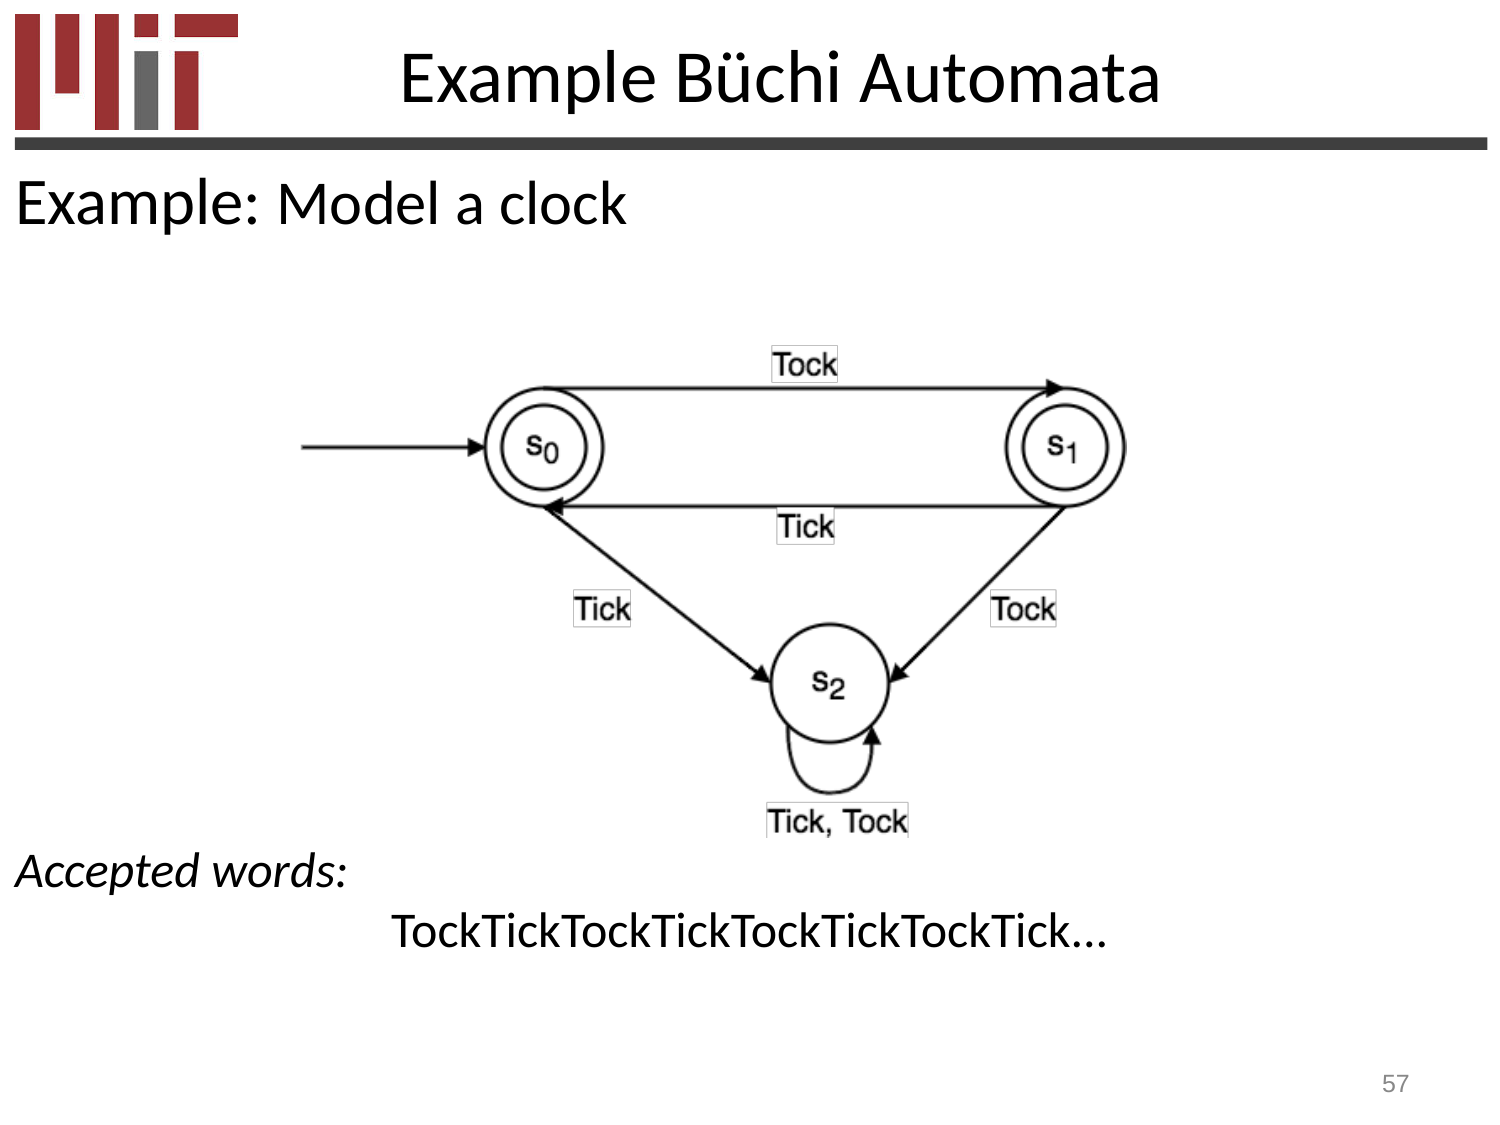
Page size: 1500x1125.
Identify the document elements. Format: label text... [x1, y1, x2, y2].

list Example: Model a clock Accepted words: TockTickTockTickTockTickTockTick... [0, 149, 1500, 1035]
slide_number 57 [1074, 1052, 1425, 1113]
title Example Büchi Automata [237, 15, 1325, 130]
picture [297, 344, 1127, 838]
picture [15, 14, 238, 130]
